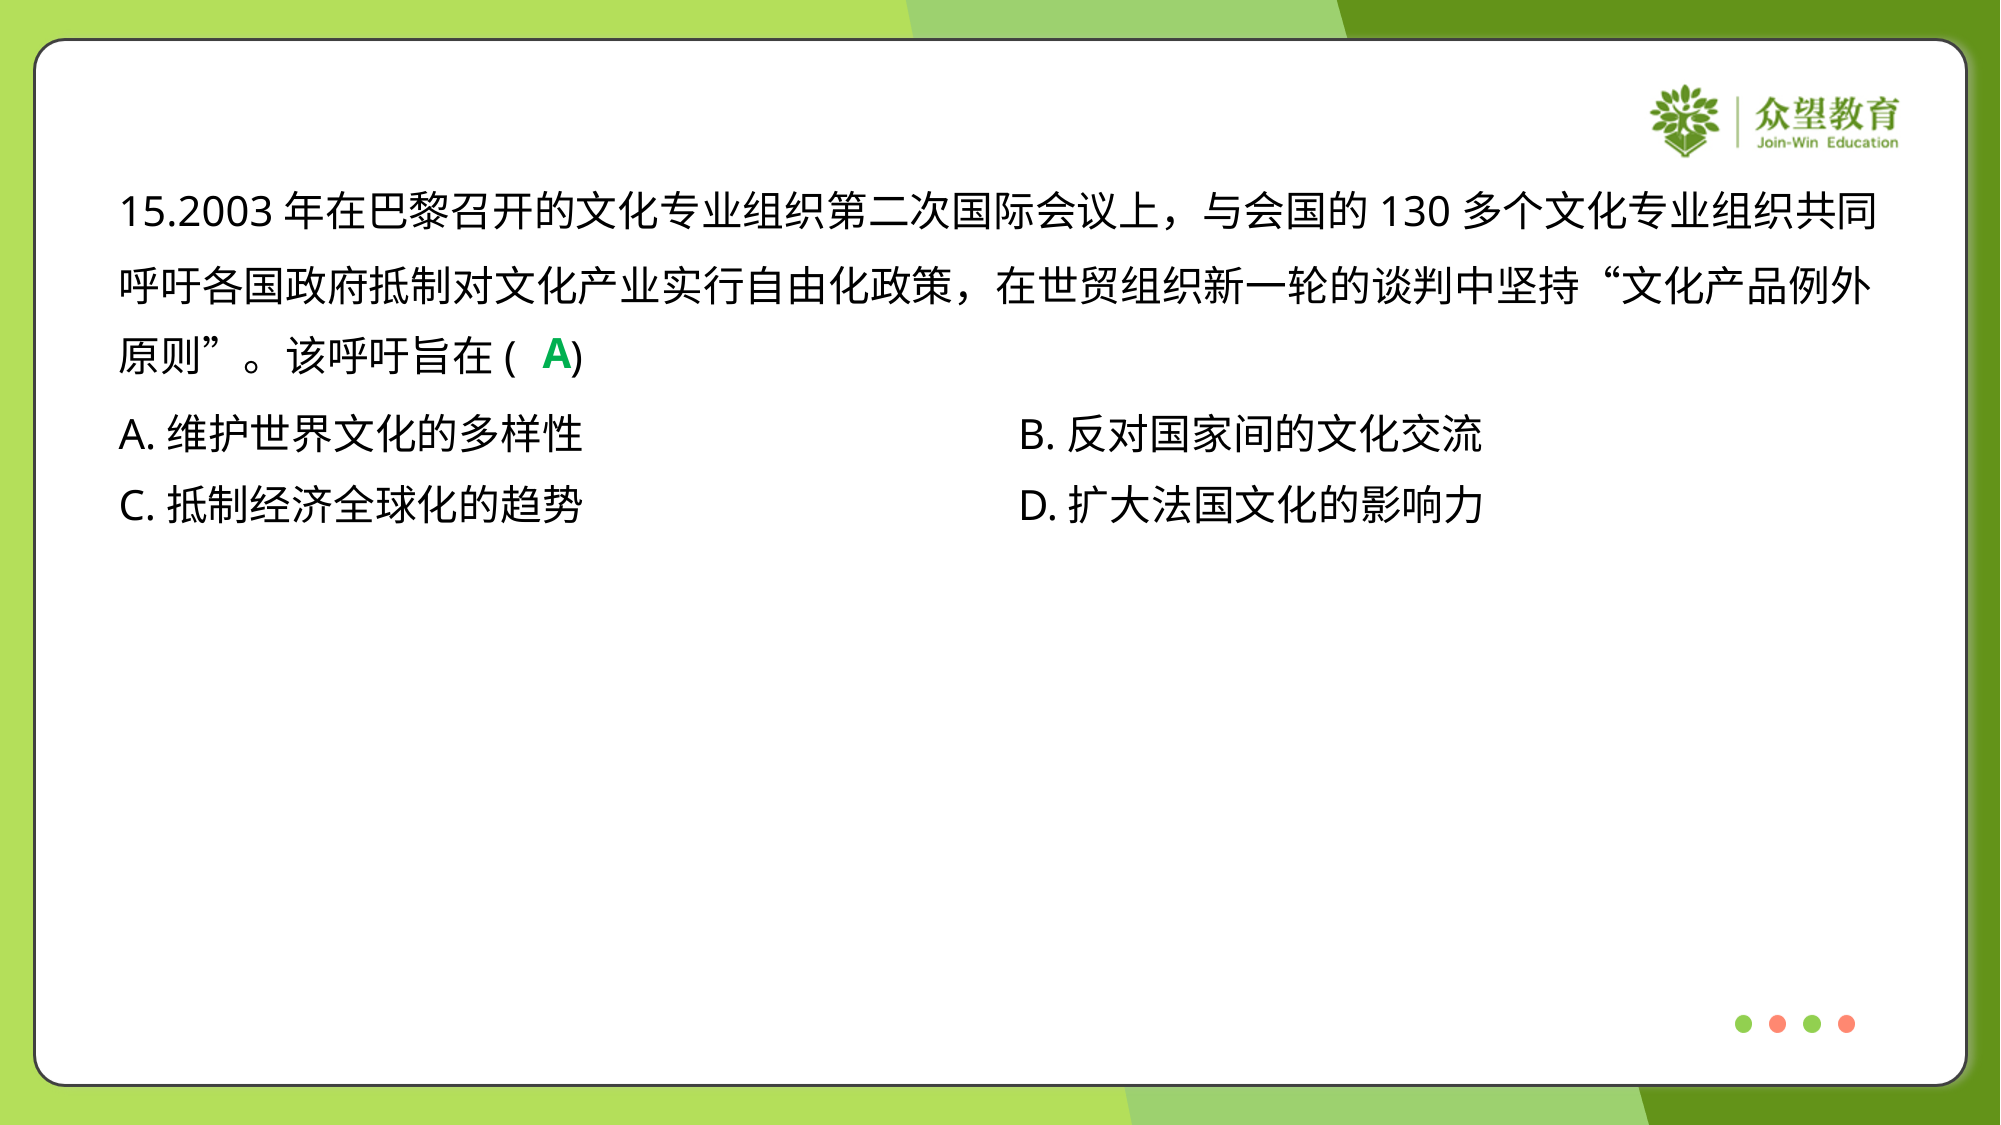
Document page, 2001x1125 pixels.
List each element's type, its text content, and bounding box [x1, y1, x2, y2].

text_box A [526, 306, 588, 371]
text_box 15.2003年在巴黎召开的文化专业组织第二次国际会议上，与会国的130多个文化专业组织共同 呼吁各国政府抵制对文化产业实行自由化政策，在世贸组织新一轮的谈判中坚持“文化产品例外 原则”。该呼吁旨在( ) [118, 159, 1883, 373]
picture [0, 0, 2000, 1125]
text_box A.维护世界文化的多样性 B.反对国家间的文化交流 C.抵制经济全球化的趋势 D.扩大法国文化的影响力 [118, 382, 1883, 522]
